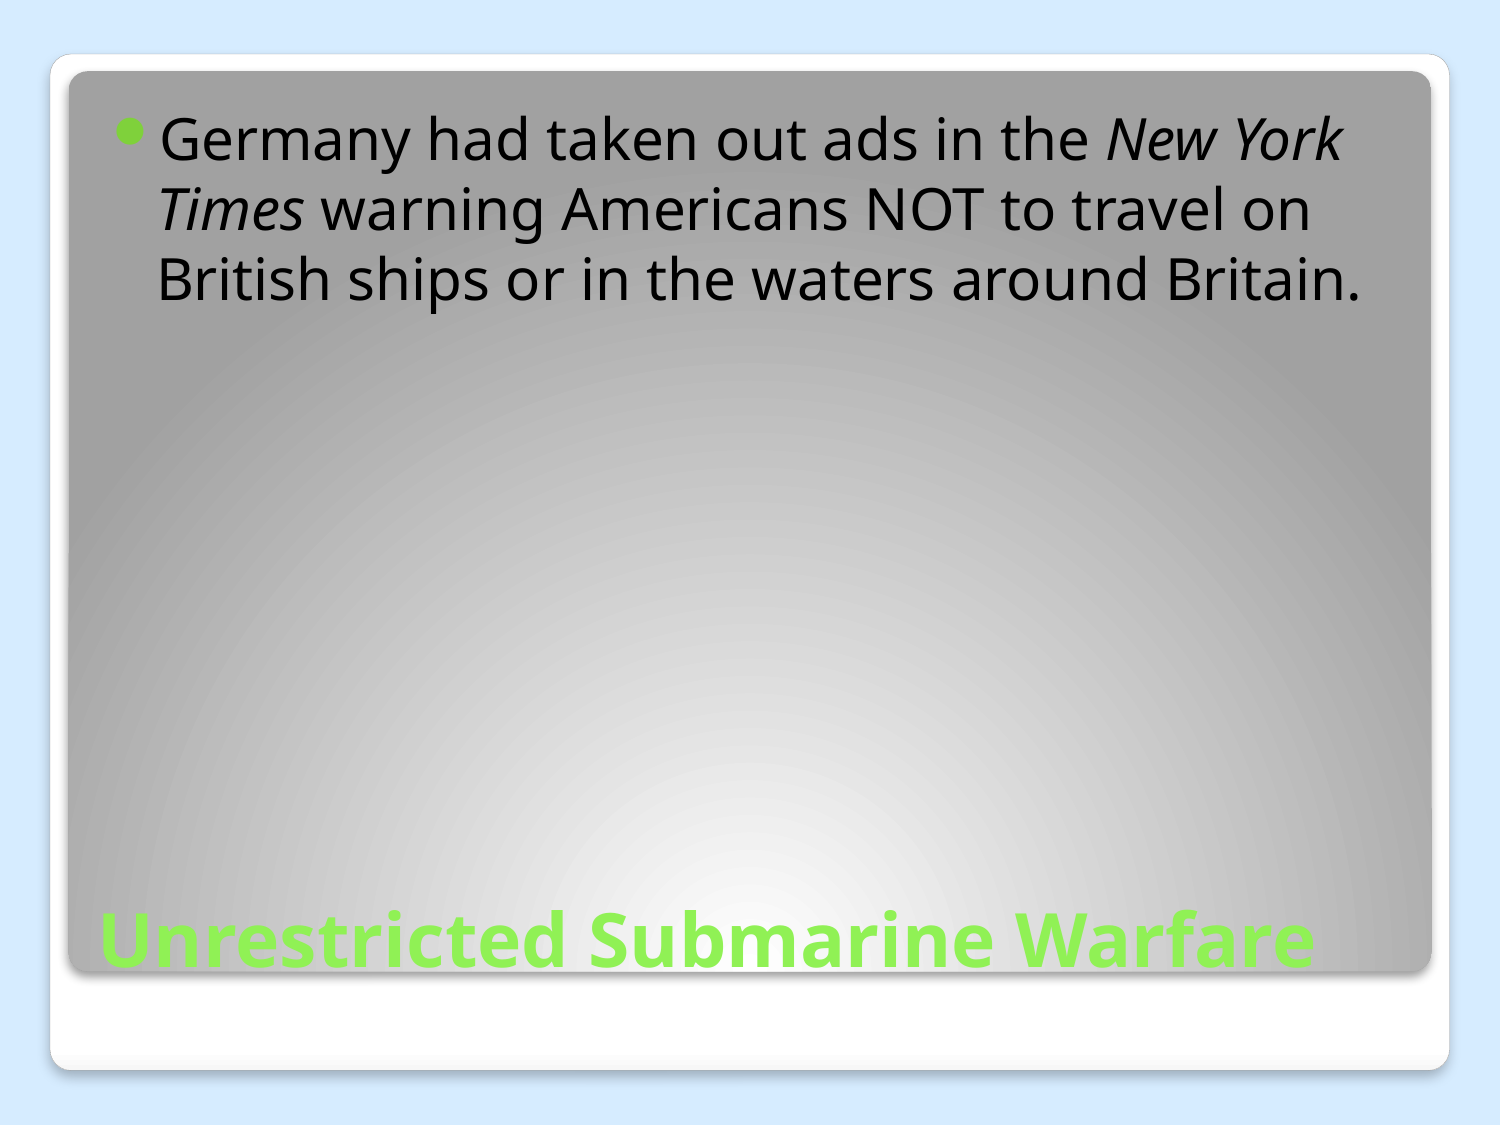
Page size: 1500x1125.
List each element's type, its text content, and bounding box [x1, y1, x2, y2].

title Unrestricted Submarine Warfare [82, 817, 1425, 990]
list Germany had taken out ads in the New York Times warning Americans NOT to travel on British ships or in the waters around Britain. [82, 86, 1425, 774]
